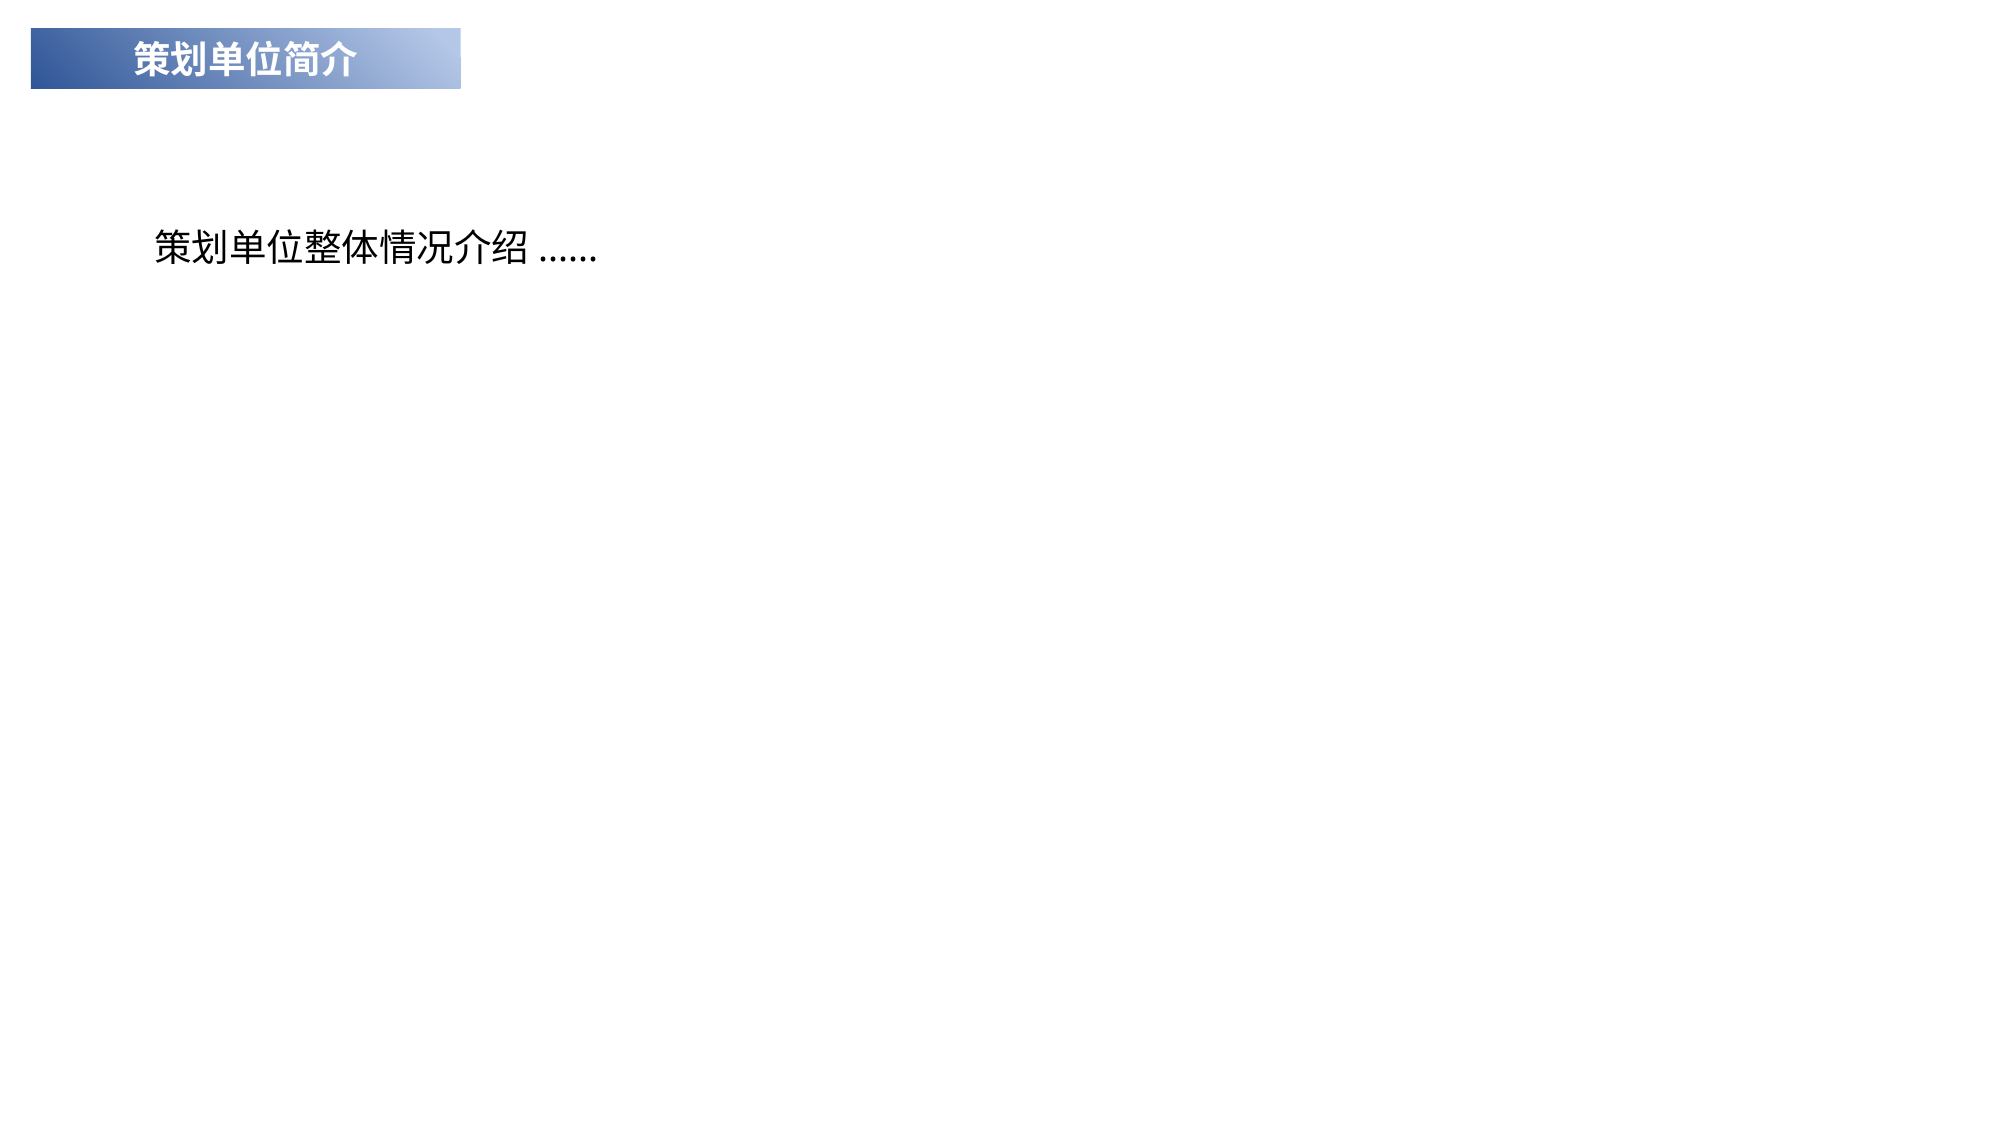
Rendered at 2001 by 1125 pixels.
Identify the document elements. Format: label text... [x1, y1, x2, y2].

text_box 策划单位简介 [30, 27, 462, 90]
text_box 策划单位整体情况介绍...... [72, 193, 1105, 276]
